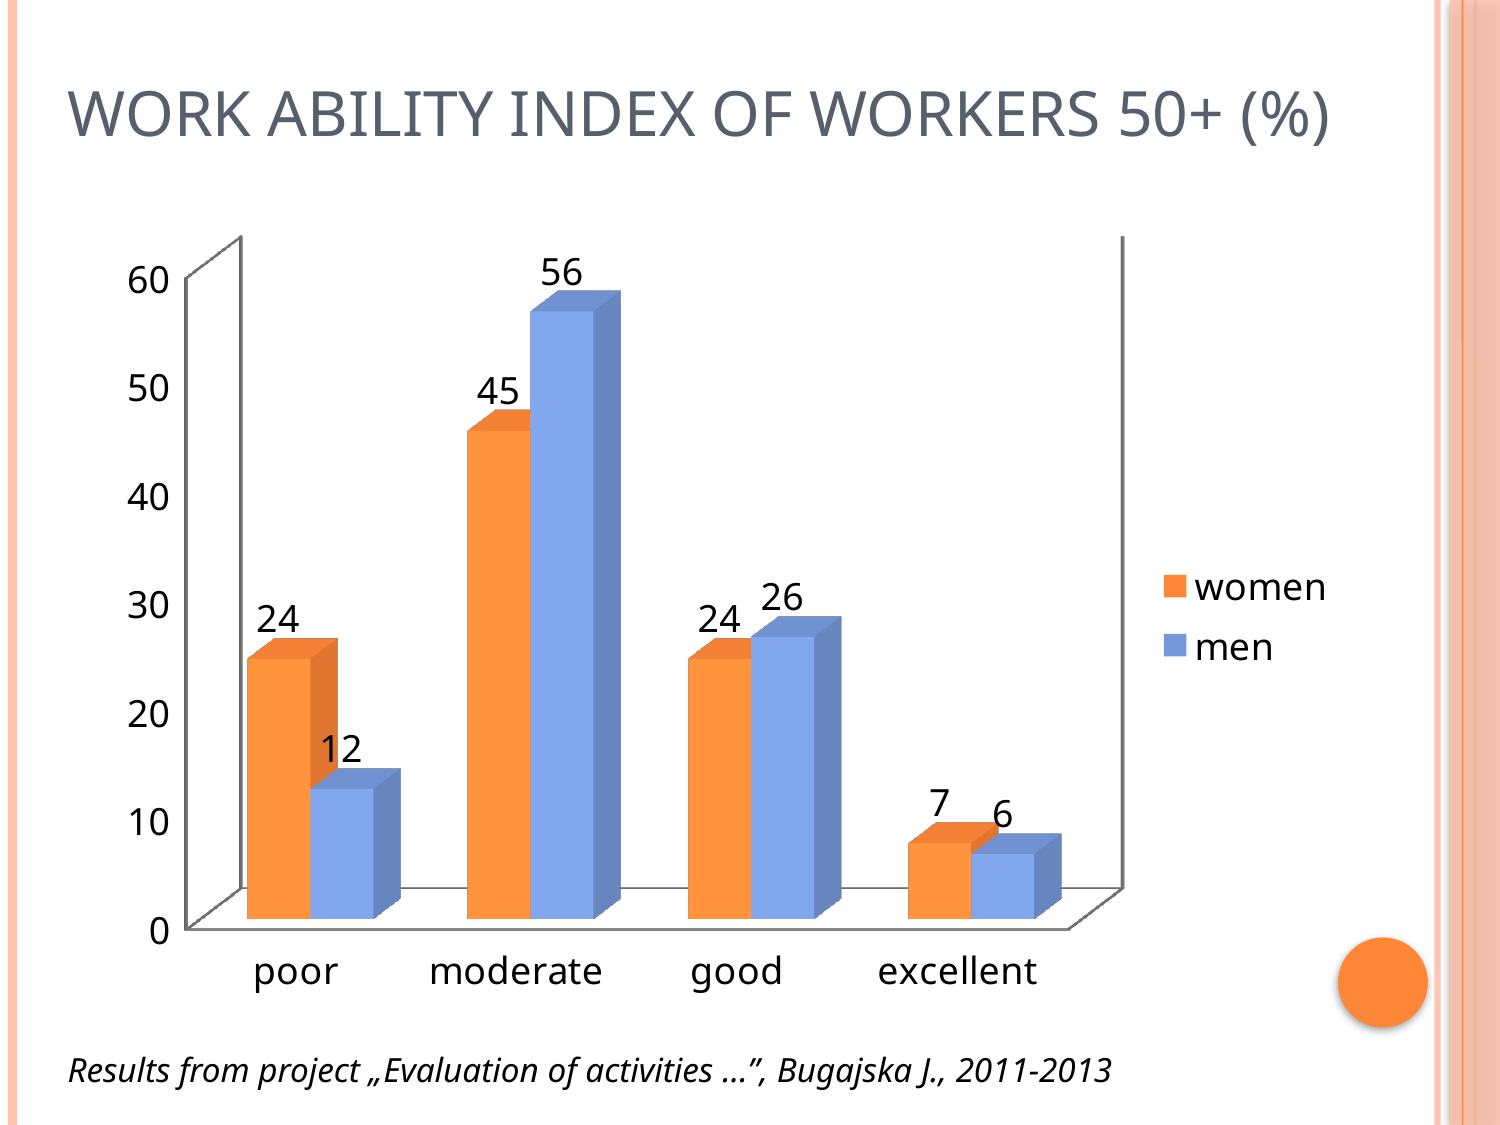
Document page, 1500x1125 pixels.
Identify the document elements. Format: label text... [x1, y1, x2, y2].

title Work Ability Index of workers 50+ (%) [53, 45, 1410, 157]
text_box Results from project „Evaluation of activities …”, Bugajska J., 2011-2013 [53, 1041, 1376, 1097]
chart [99, 219, 1353, 1012]
